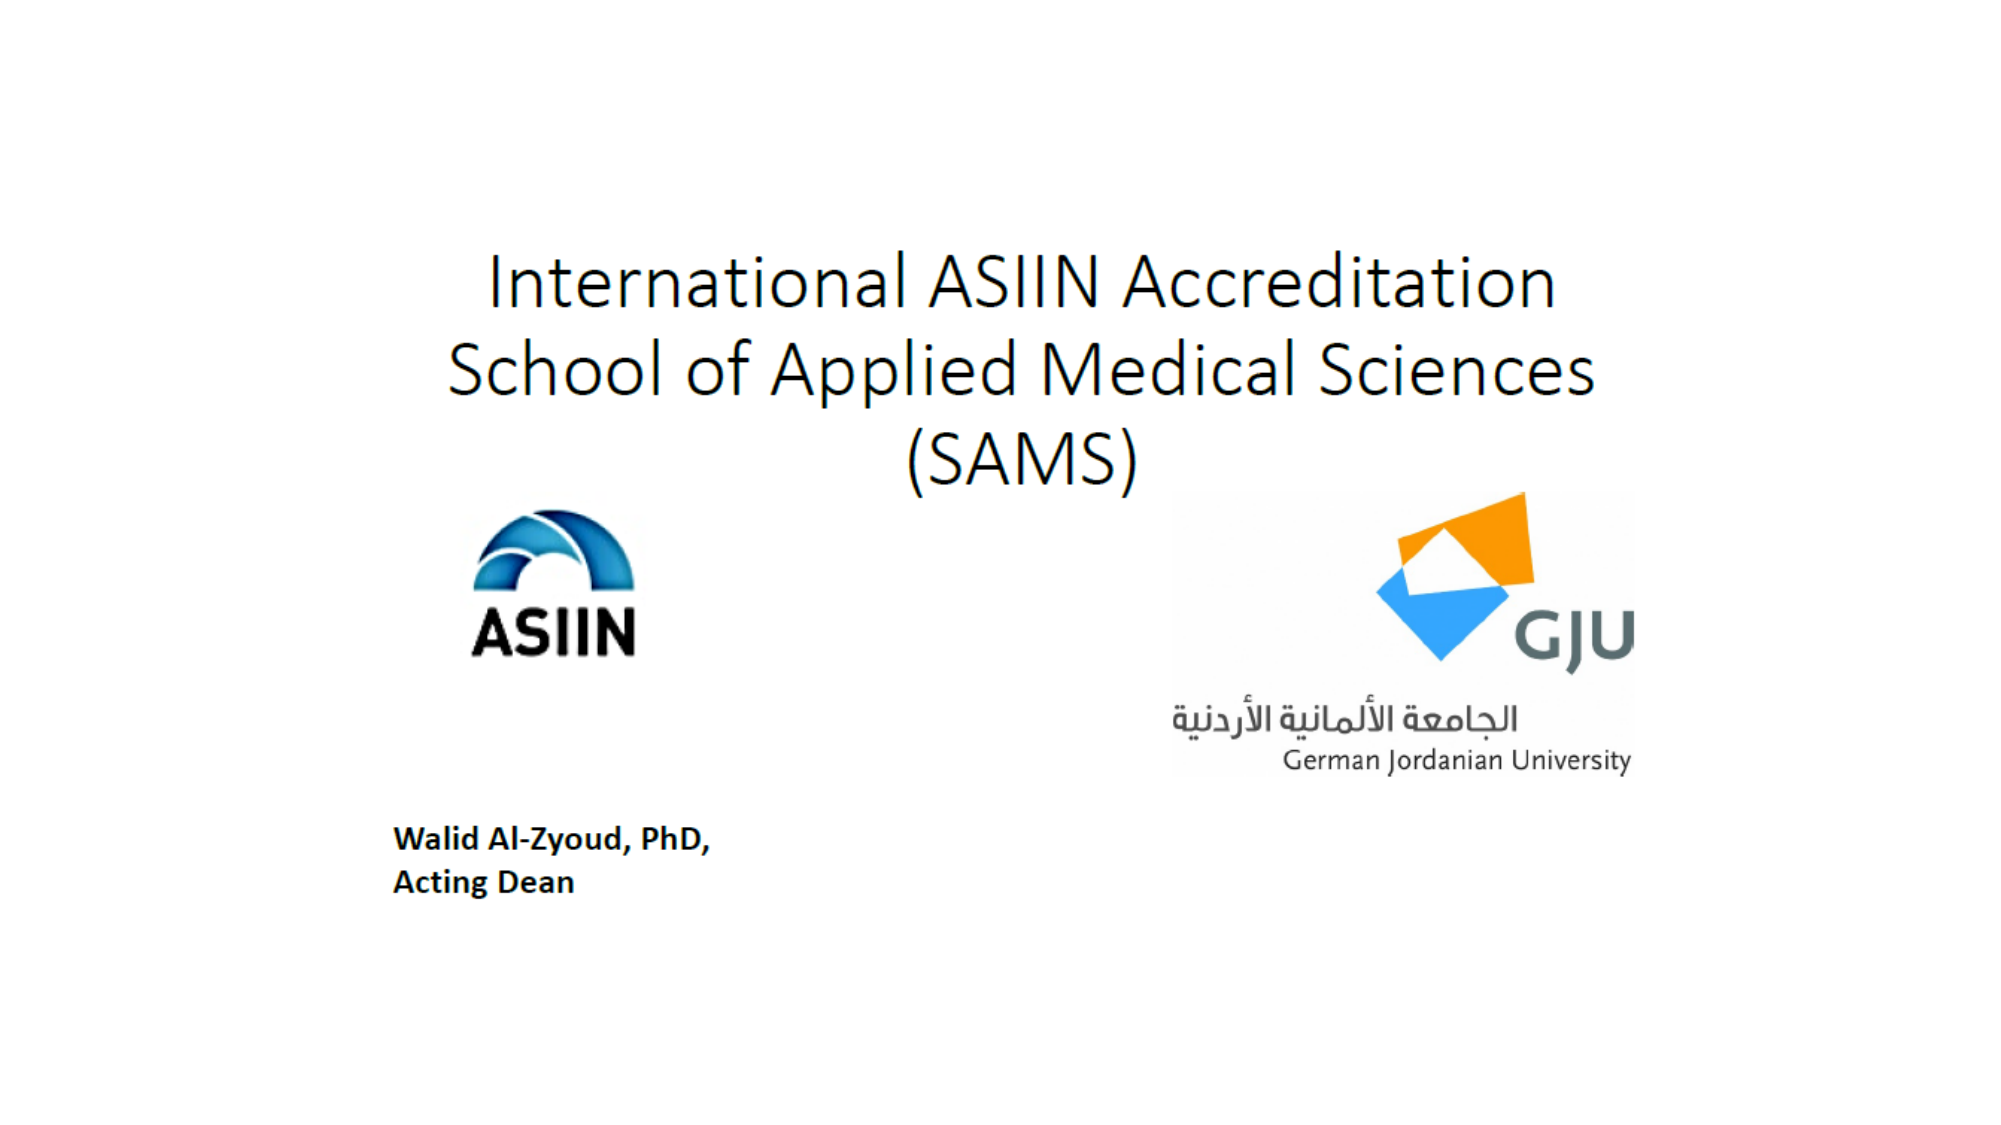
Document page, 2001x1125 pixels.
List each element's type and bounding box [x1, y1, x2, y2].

picture [334, 212, 1666, 913]
